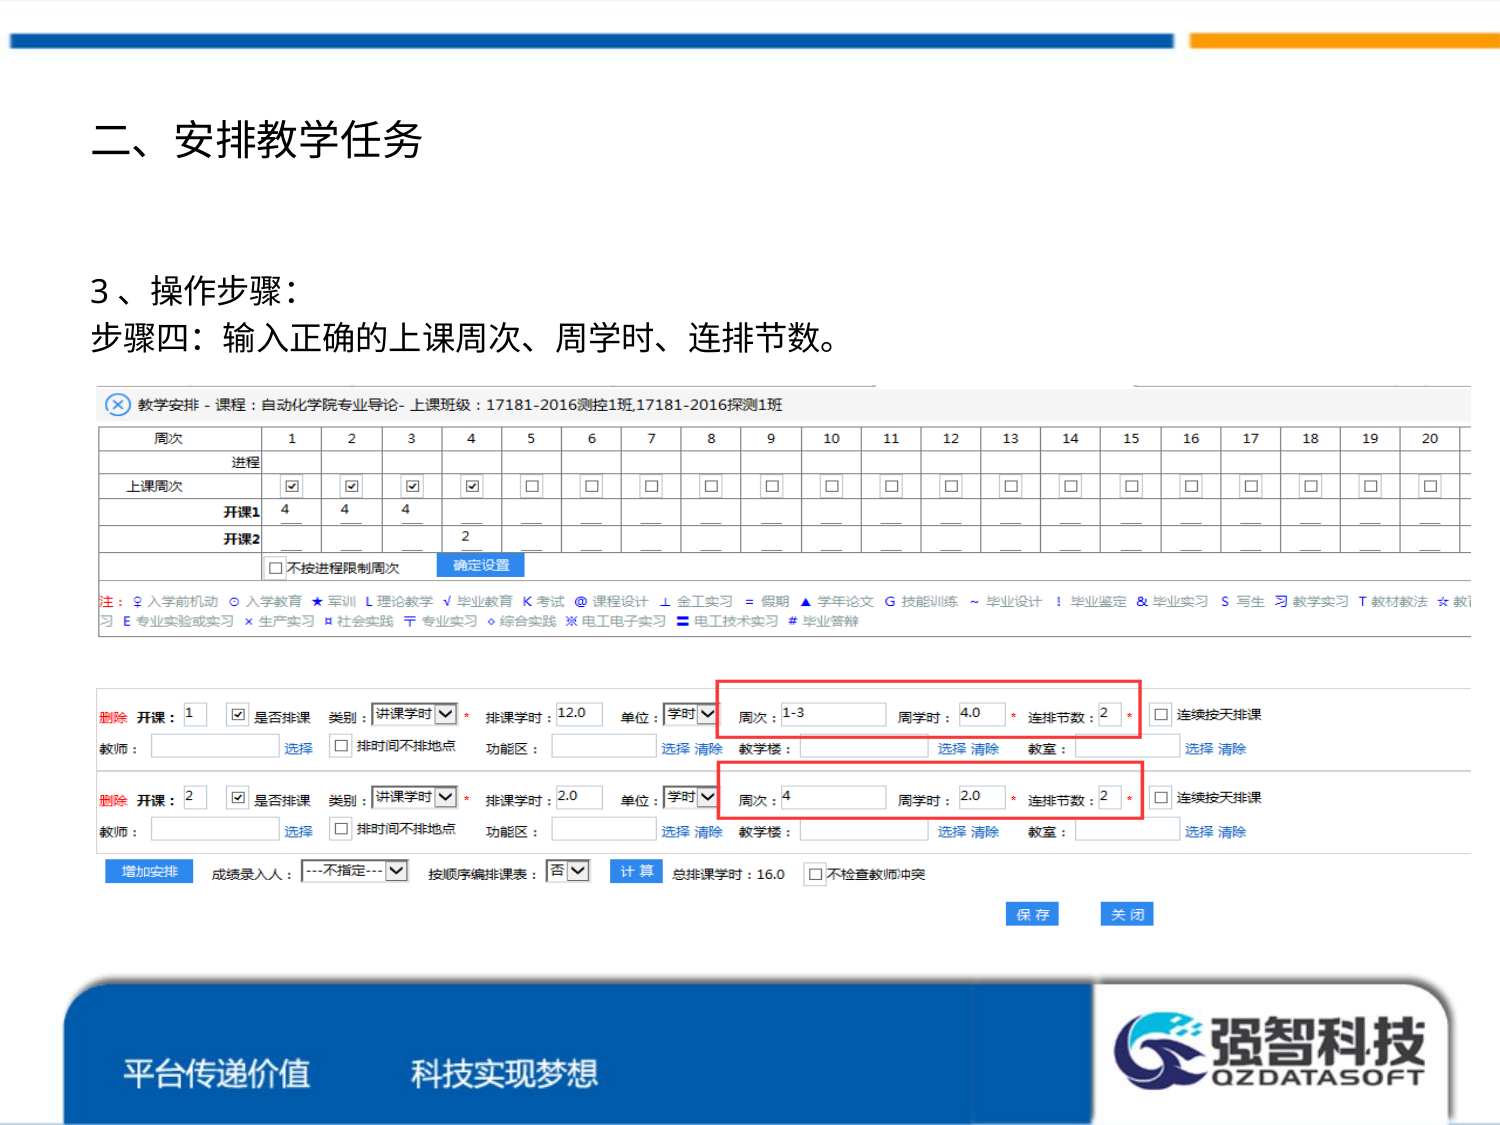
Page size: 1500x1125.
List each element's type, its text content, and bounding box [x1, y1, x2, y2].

list 3、操作步骤： 步骤四：输入正确的上课周次、周学时、连排节数。 [74, 262, 1426, 1006]
picture [0, 0, 1500, 1125]
title 二、安排教学任务 [74, 44, 1426, 233]
